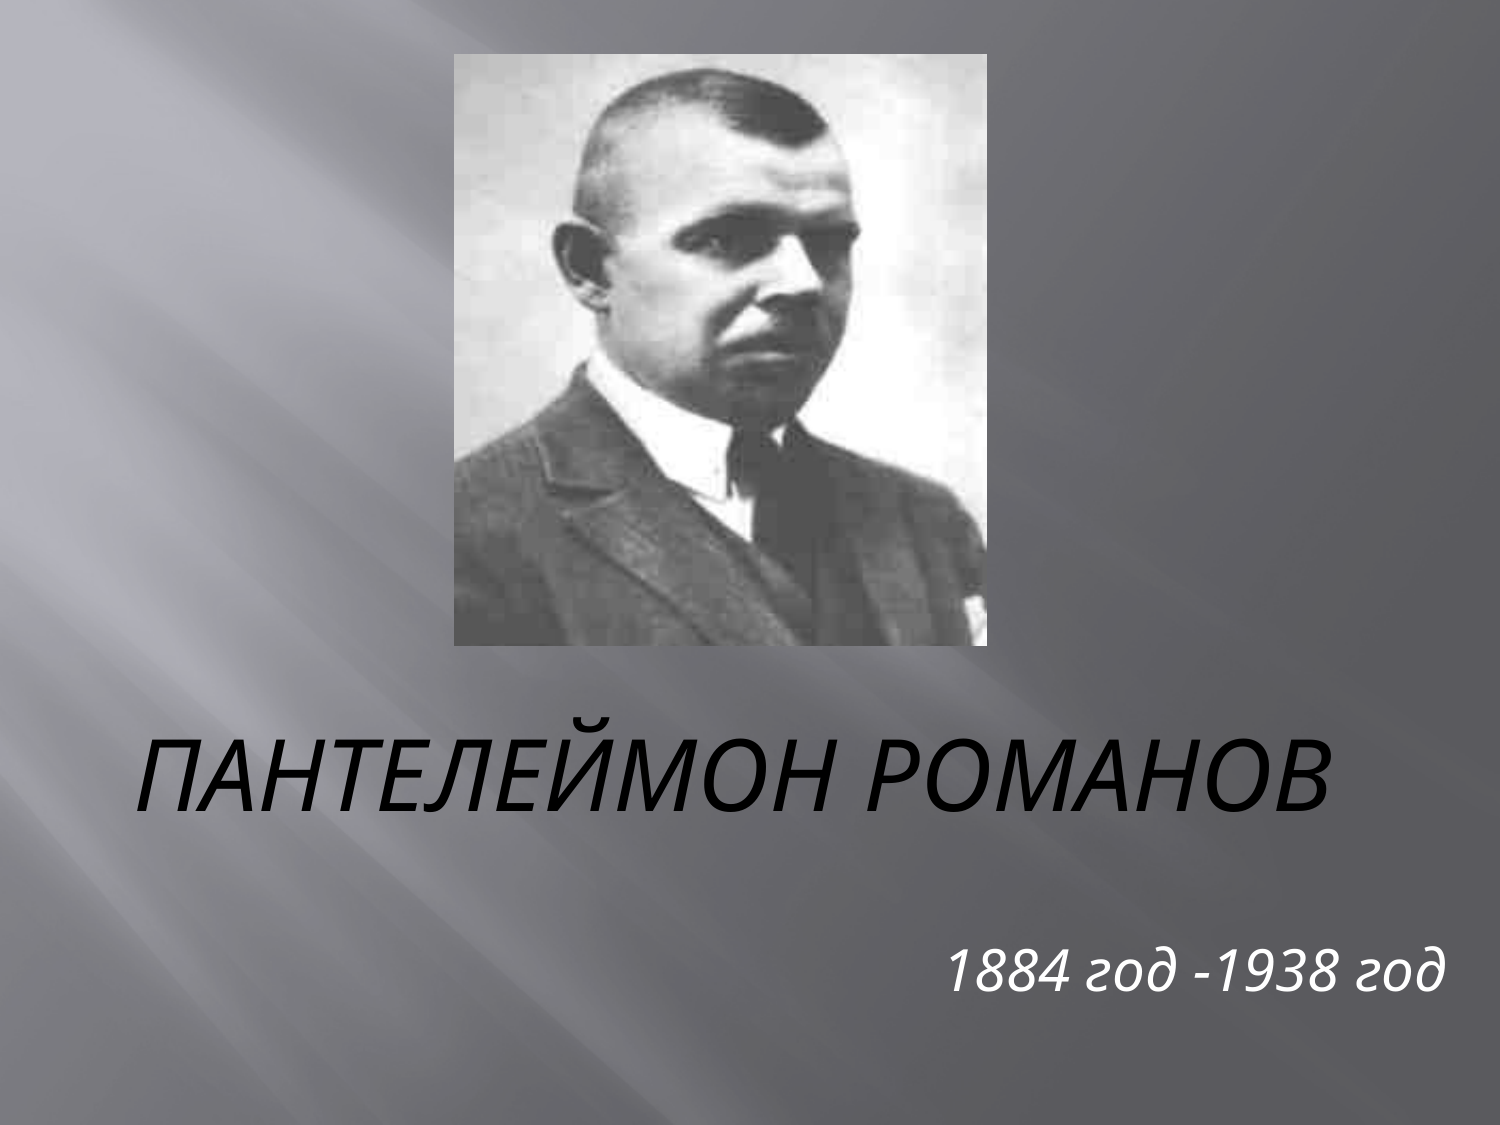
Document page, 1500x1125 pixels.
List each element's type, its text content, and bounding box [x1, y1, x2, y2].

subtitle 1884 год -1938 год [890, 925, 1500, 1125]
title Пантелеймон Романов [58, 667, 1409, 832]
picture [454, 54, 987, 646]
